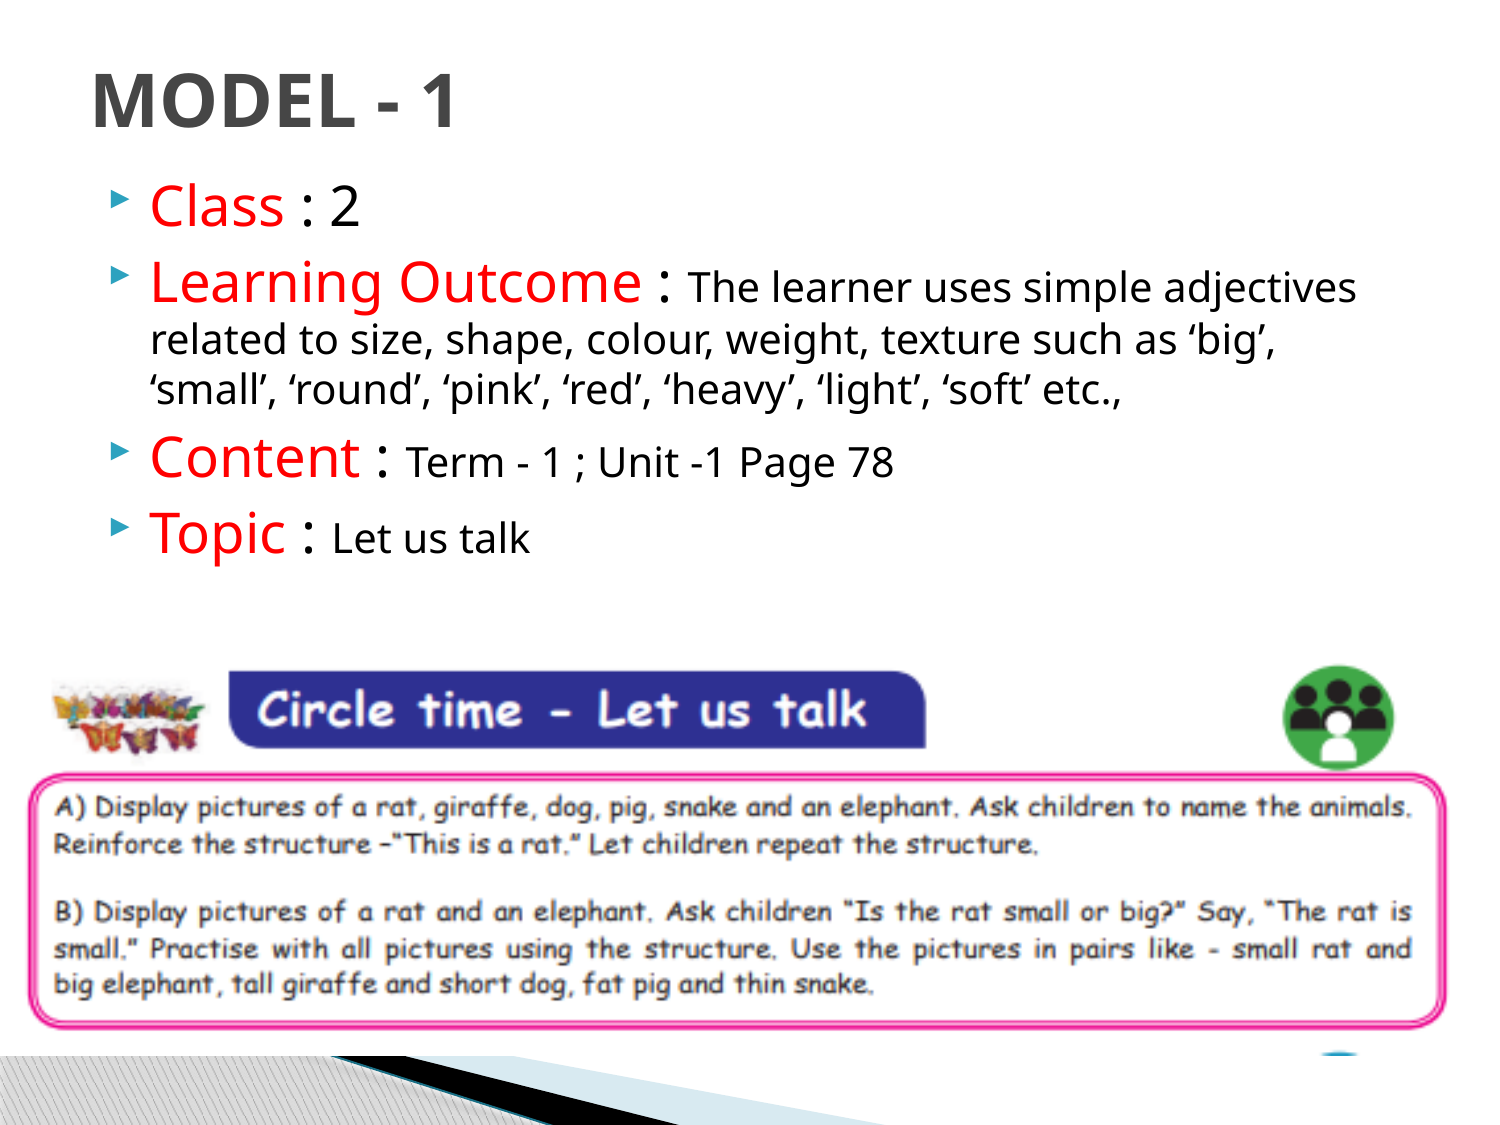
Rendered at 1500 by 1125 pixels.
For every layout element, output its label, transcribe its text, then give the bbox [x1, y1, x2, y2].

picture [0, 637, 1500, 1056]
title MODEL - 1 [75, 45, 1425, 150]
list Class : 2 Learning Outcome : The learner uses simple adjectives related to size, shape, colour, weight, texture such as ‘big’, ‘small’, ‘round’, ‘pink’, ‘red’, ‘heavy’, ‘light’, ‘soft’ etc., Content : Term - 1 ; Unit -1 Page 78 Topic : Let us talk [75, 162, 1425, 637]
